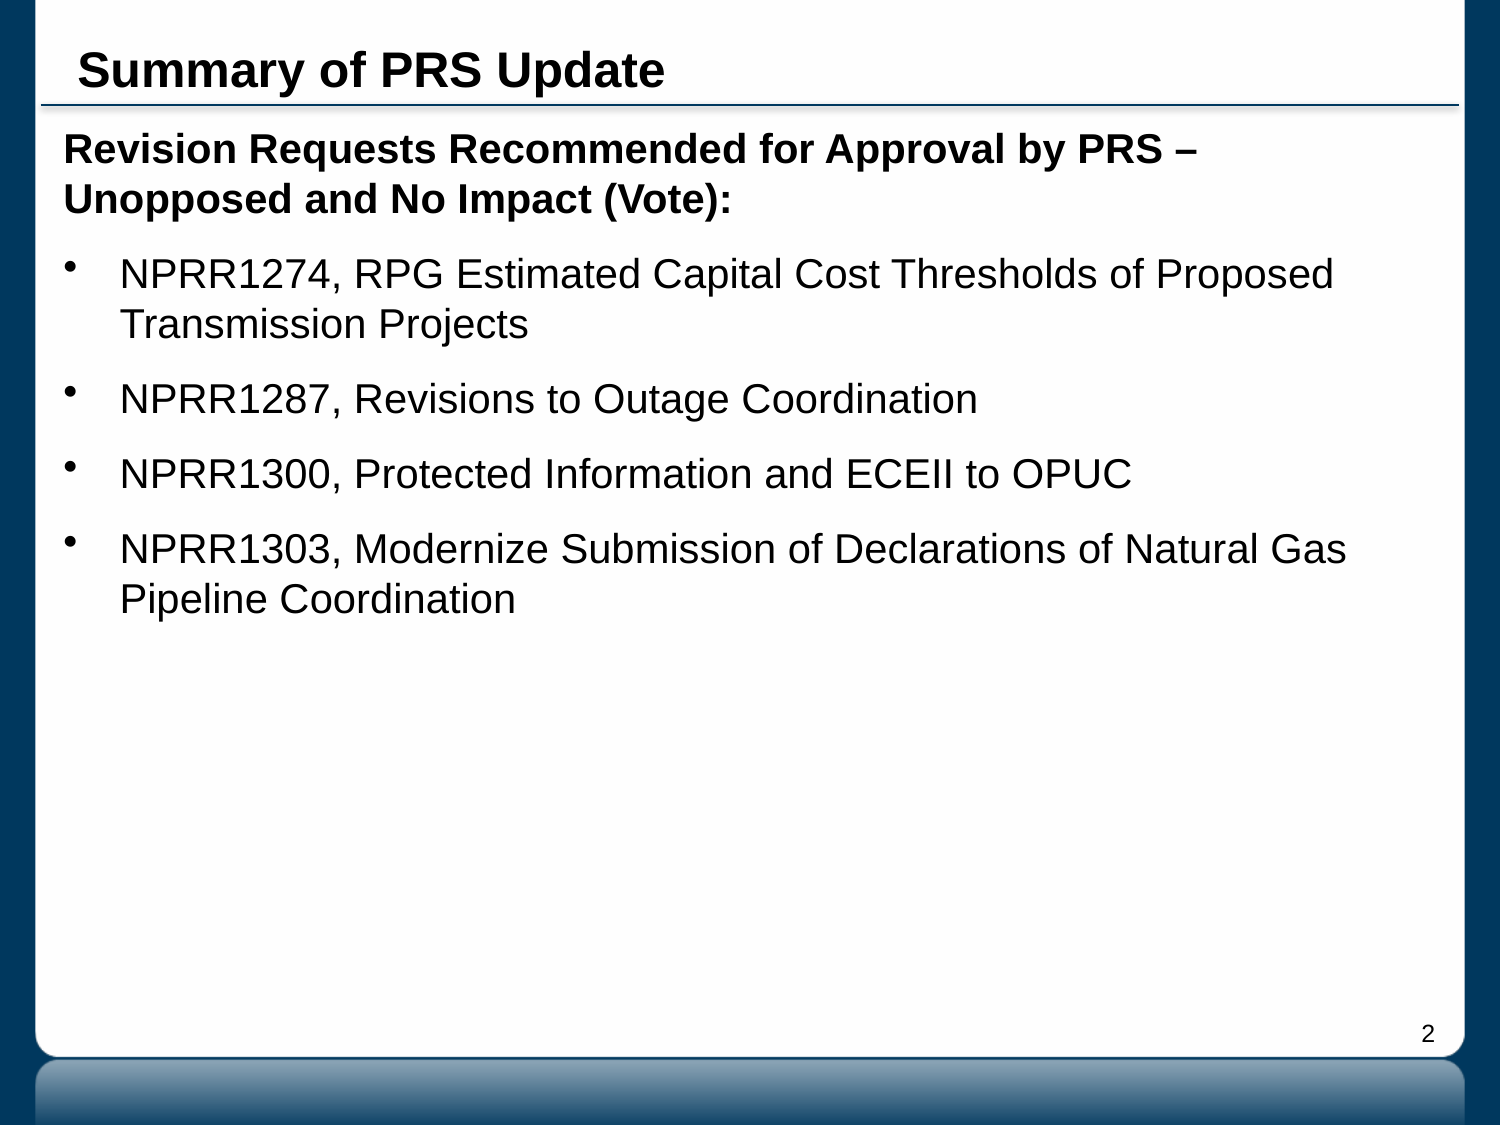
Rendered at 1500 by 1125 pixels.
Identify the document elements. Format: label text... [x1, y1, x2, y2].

title Summary of PRS Update [62, 29, 1450, 106]
text_box Revision Requests Recommended for Approval by PRS – Unopposed and No Impact (Vote): NPRR1274, RPG Estimated Capital Cost Thresholds of Proposed Transmission Projects NPRR1287, Revisions to Outage Coordination NPRR1300, Protected Information and ECEII to OPUC NPRR1303, Modernize Submission of Declarations of Natural Gas Pipeline Coordination [48, 114, 1449, 1032]
picture [35, 0, 1465, 1125]
